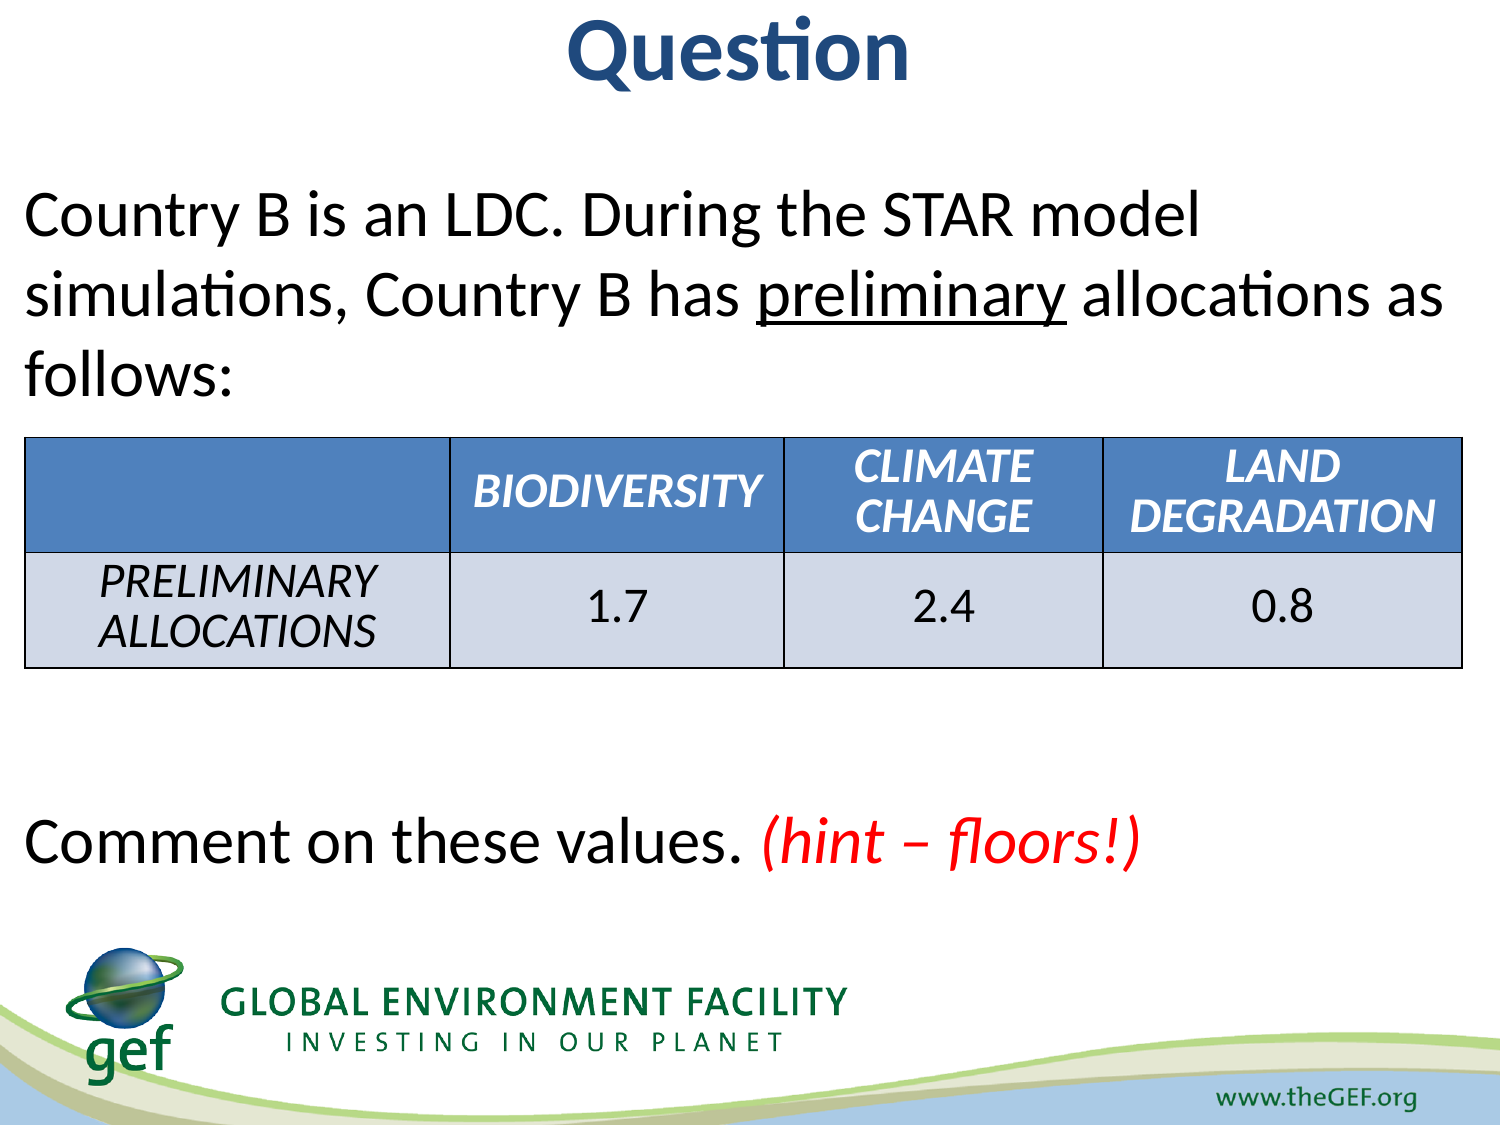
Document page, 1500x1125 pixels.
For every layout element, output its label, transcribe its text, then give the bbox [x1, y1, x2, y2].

table_header [26, 438, 449, 552]
title Question [74, 0, 1426, 88]
table_header CLIMATE CHANGE [785, 438, 1102, 552]
table_cell 0.8 [1104, 553, 1461, 667]
table_cell PRELIMINARY ALLOCATIONS [26, 553, 449, 667]
table_cell 1.7 [451, 553, 783, 667]
table_header BIODIVERSITY [451, 438, 783, 552]
picture [0, 920, 1500, 1125]
list Country B is an LDC. During the STAR model simulations, Country B has preliminary allocations as follows: Comment on these values. (hint – floors!) [9, 162, 1500, 988]
table_header LAND DEGRADATION [1104, 438, 1461, 552]
table_cell 2.4 [785, 553, 1102, 667]
